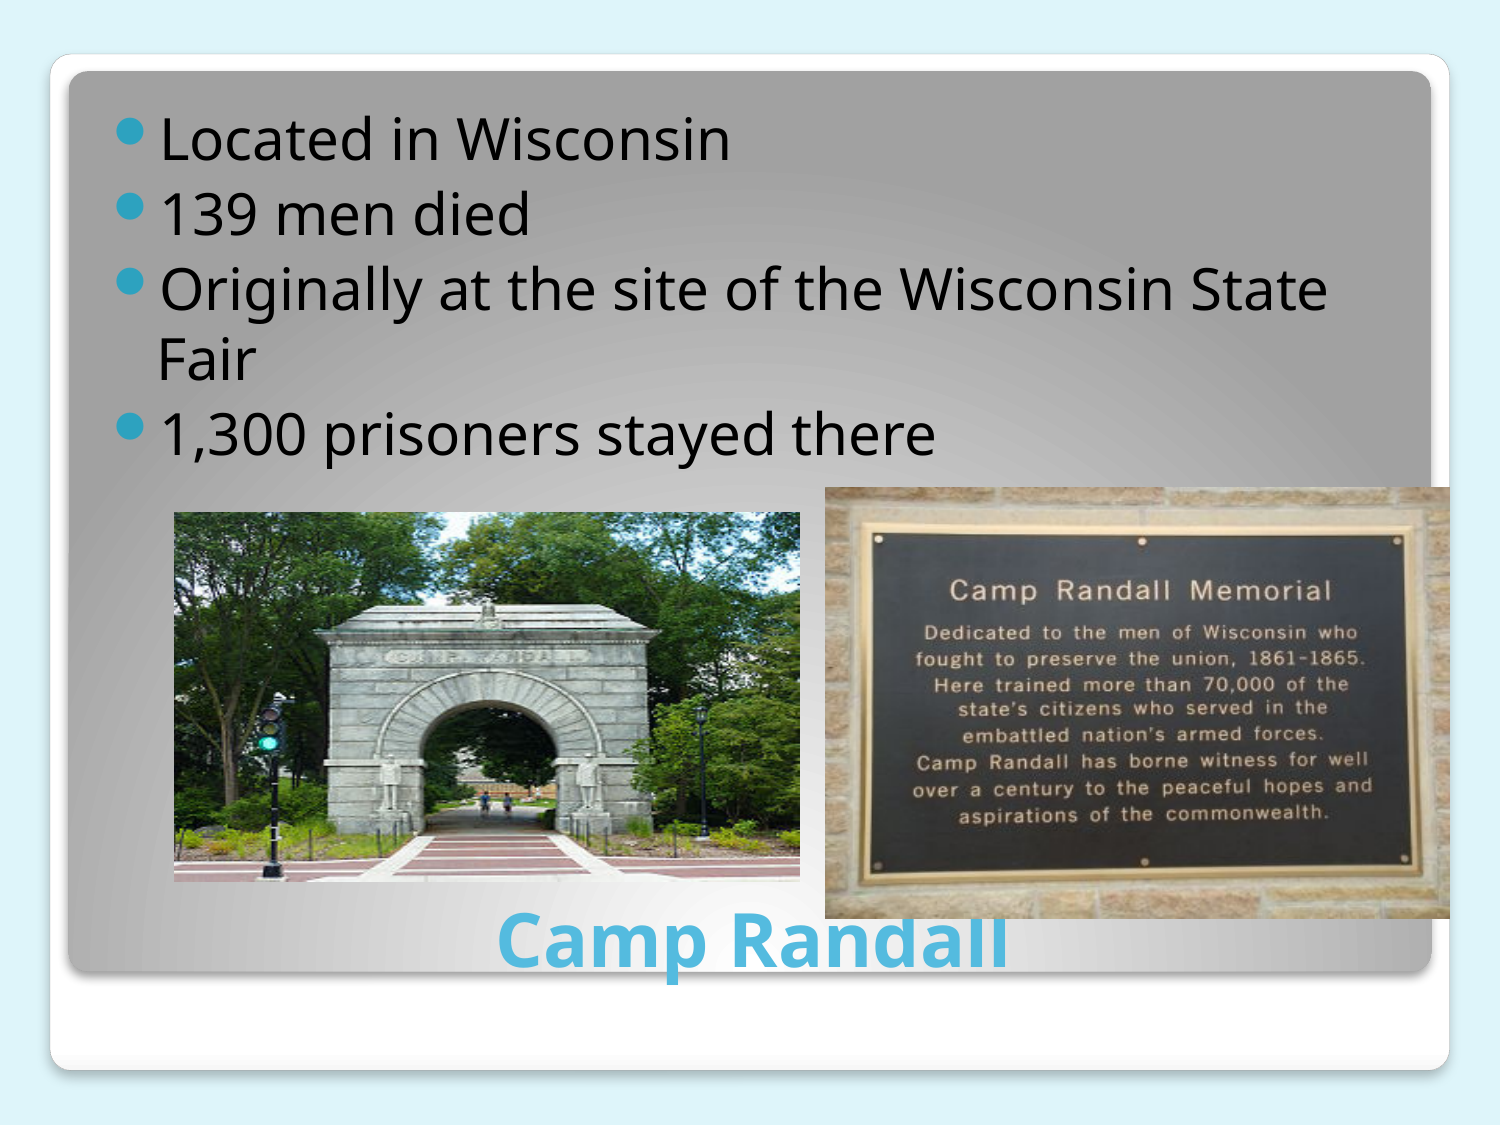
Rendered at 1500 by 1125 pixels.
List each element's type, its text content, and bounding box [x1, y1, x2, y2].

picture [824, 487, 1451, 919]
picture [174, 512, 801, 882]
title Camp Randall [82, 817, 1425, 990]
list Located in Wisconsin 139 men died Originally at the site of the Wisconsin State Fair 1,300 prisoners stayed there [82, 86, 1425, 774]
